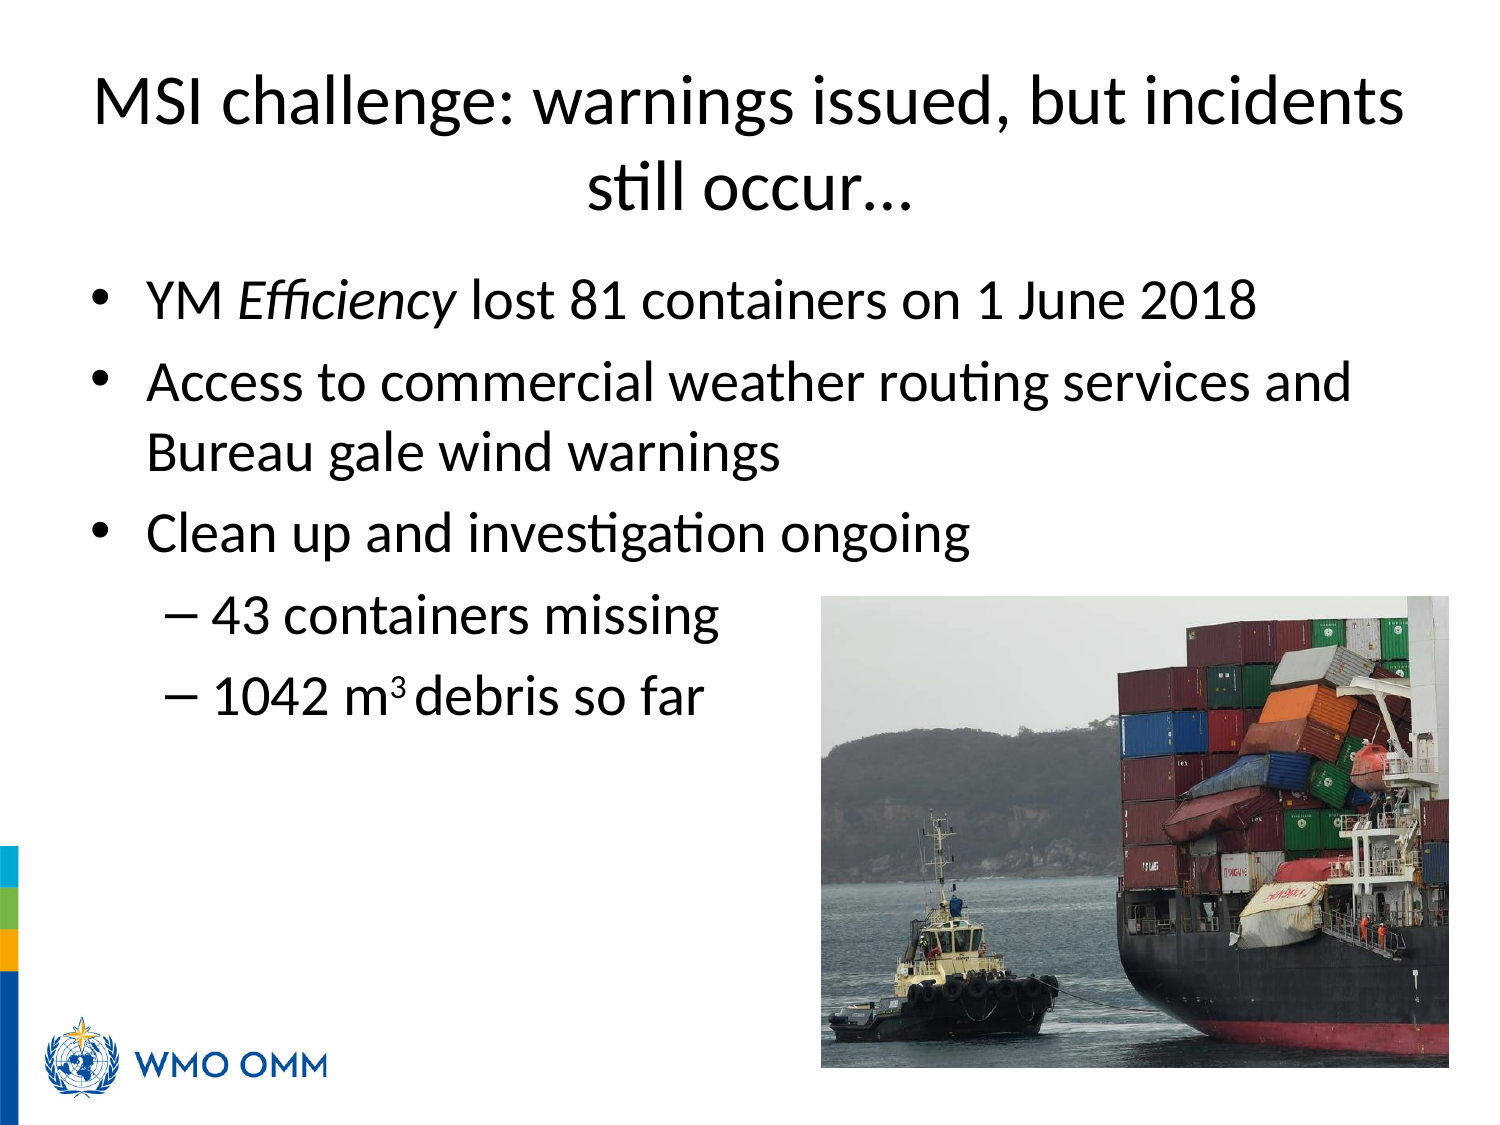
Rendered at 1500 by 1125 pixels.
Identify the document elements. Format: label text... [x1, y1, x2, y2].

title MSI challenge: warnings issued, but incidents still occur… [75, 45, 1425, 233]
list YM Efficiency lost 81 containers on 1 June 2018 Access to commercial weather routing services and Bureau gale wind warnings Clean up and investigation ongoing 43 containers missing 1042 m3 debris so far [75, 253, 1425, 1004]
picture [821, 596, 1450, 1068]
picture [0, 845, 327, 1125]
